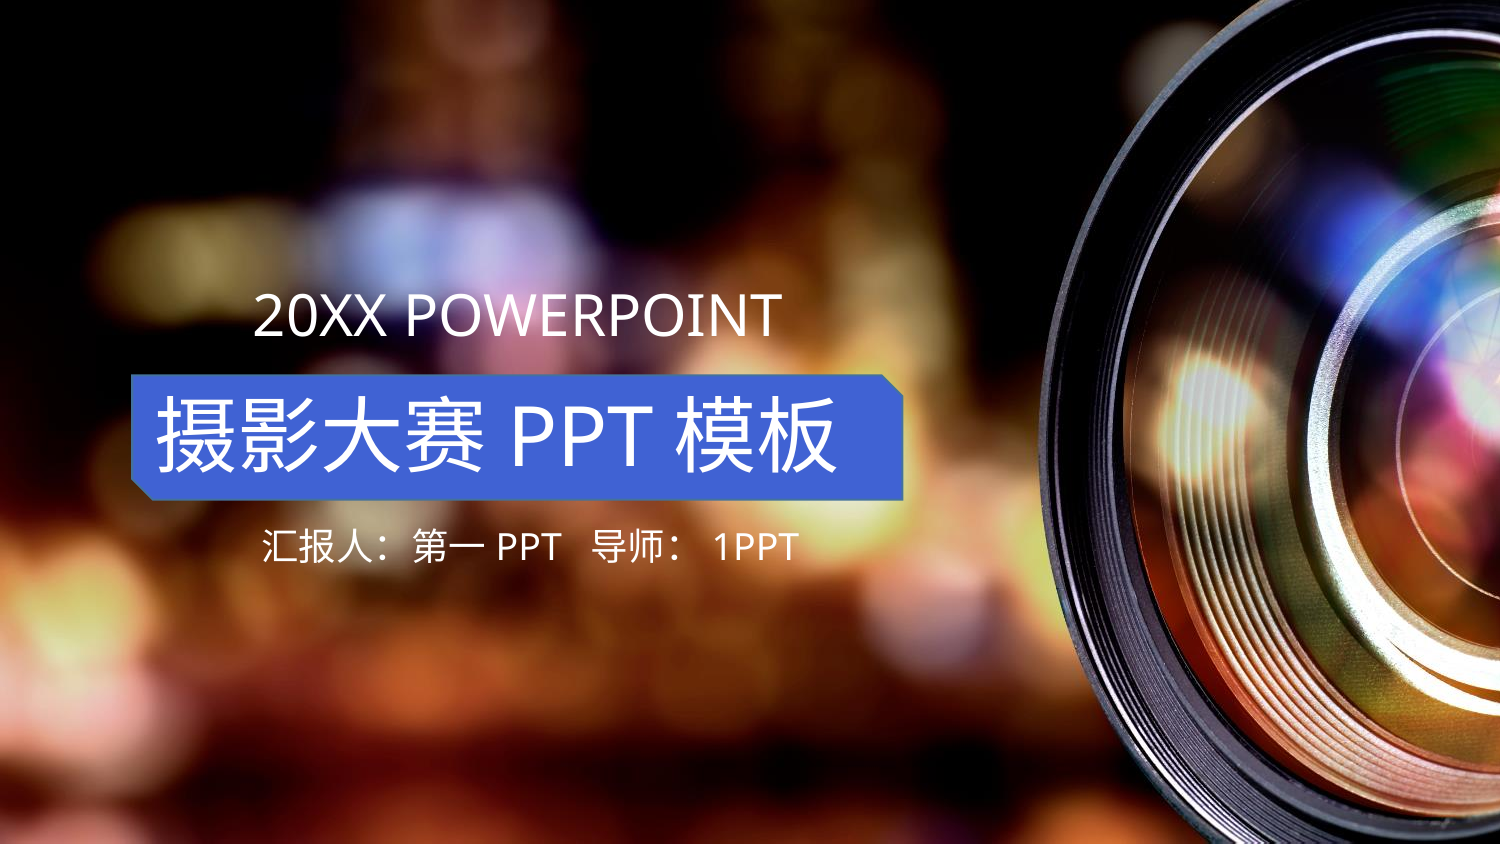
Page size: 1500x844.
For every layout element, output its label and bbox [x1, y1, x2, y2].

picture [0, 0, 1500, 844]
text_box [132, 375, 903, 500]
